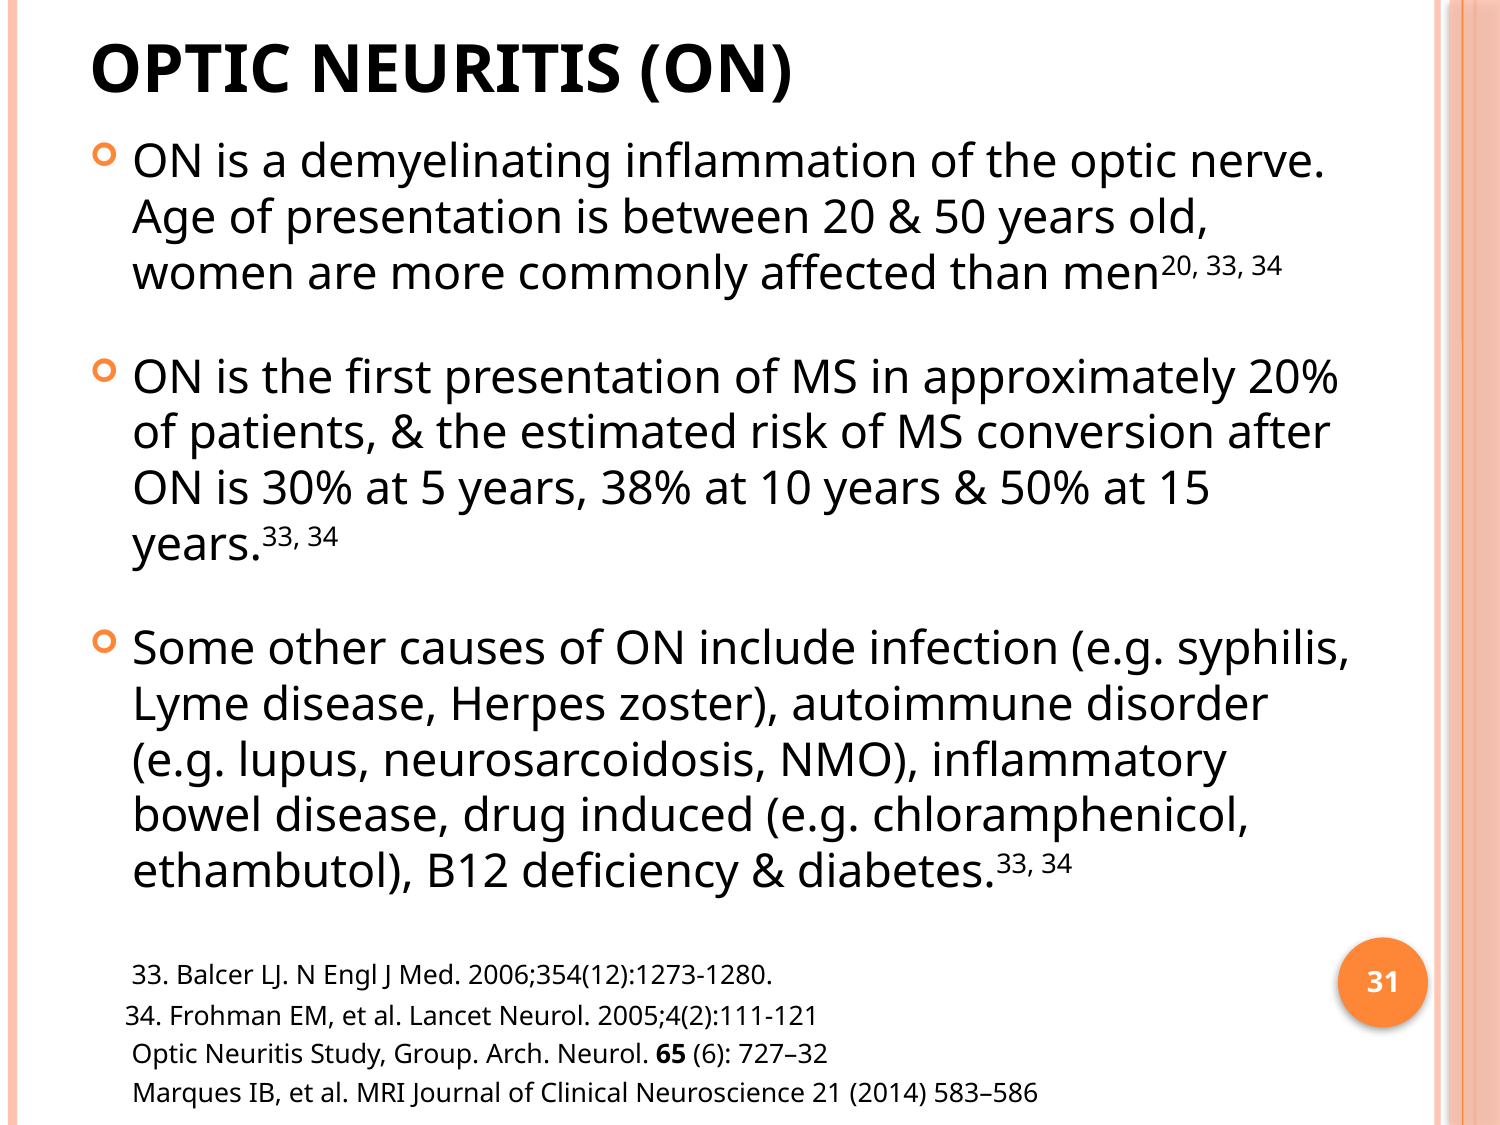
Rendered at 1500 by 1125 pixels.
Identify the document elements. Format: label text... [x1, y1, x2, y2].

slide_number 31 [1333, 940, 1434, 1027]
list ON is a demyelinating inflammation of the optic nerve. Age of presentation is between 20 & 50 years old, women are more commonly affected than men20, 33, 34 ON is the first presentation of MS in approximately 20% of patients, & the estimated risk of MS conversion after ON is 30% at 5 years, 38% at 10 years & 50% at 15 years.33, 34 Some other causes of ON include infection (e.g. syphilis, Lyme disease, Herpes zoster), autoimmune disorder (e.g. lupus, neurosarcoidosis, NMO), inflammatory bowel disease, drug induced (e.g. chloramphenicol, ethambutol), B12 deficiency & diabetes.33, 34 33. Balcer LJ. N Engl J Med. 2006;354(12):1273-1280. 34. Frohman EM, et al. Lancet Neurol. 2005;4(2):111-121 Optic Neuritis Study, Group. Arch. Neurol. 65 (6): 727–32 Marques IB, et al. MRI Journal of Clinical Neuroscience 21 (2014) 583–586 [75, 123, 1372, 1119]
title Optic Neuritis (ON) [75, 16, 1300, 113]
